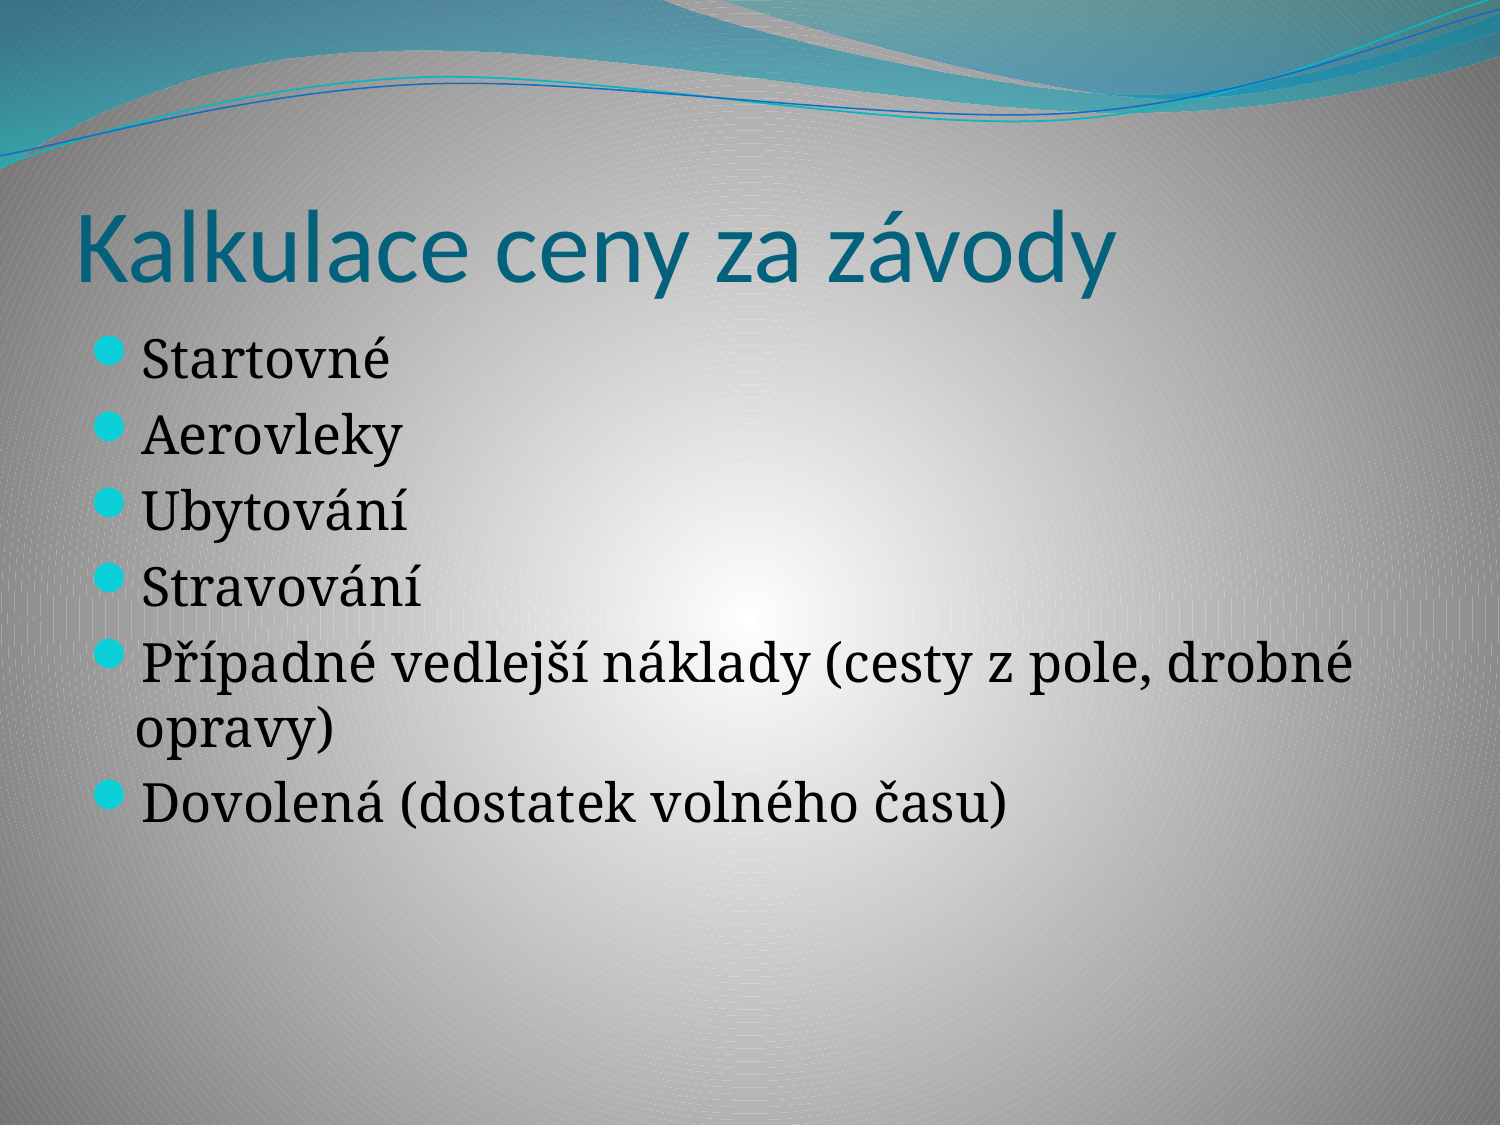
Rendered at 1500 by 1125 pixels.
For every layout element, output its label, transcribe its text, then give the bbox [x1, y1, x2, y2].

title Kalkulace ceny za závody [75, 115, 1425, 303]
list Startovné Aerovleky Ubytování Stravování Případné vedlejší náklady (cesty z pole, drobné opravy) Dovolená (dostatek volného času) [75, 317, 1425, 1038]
